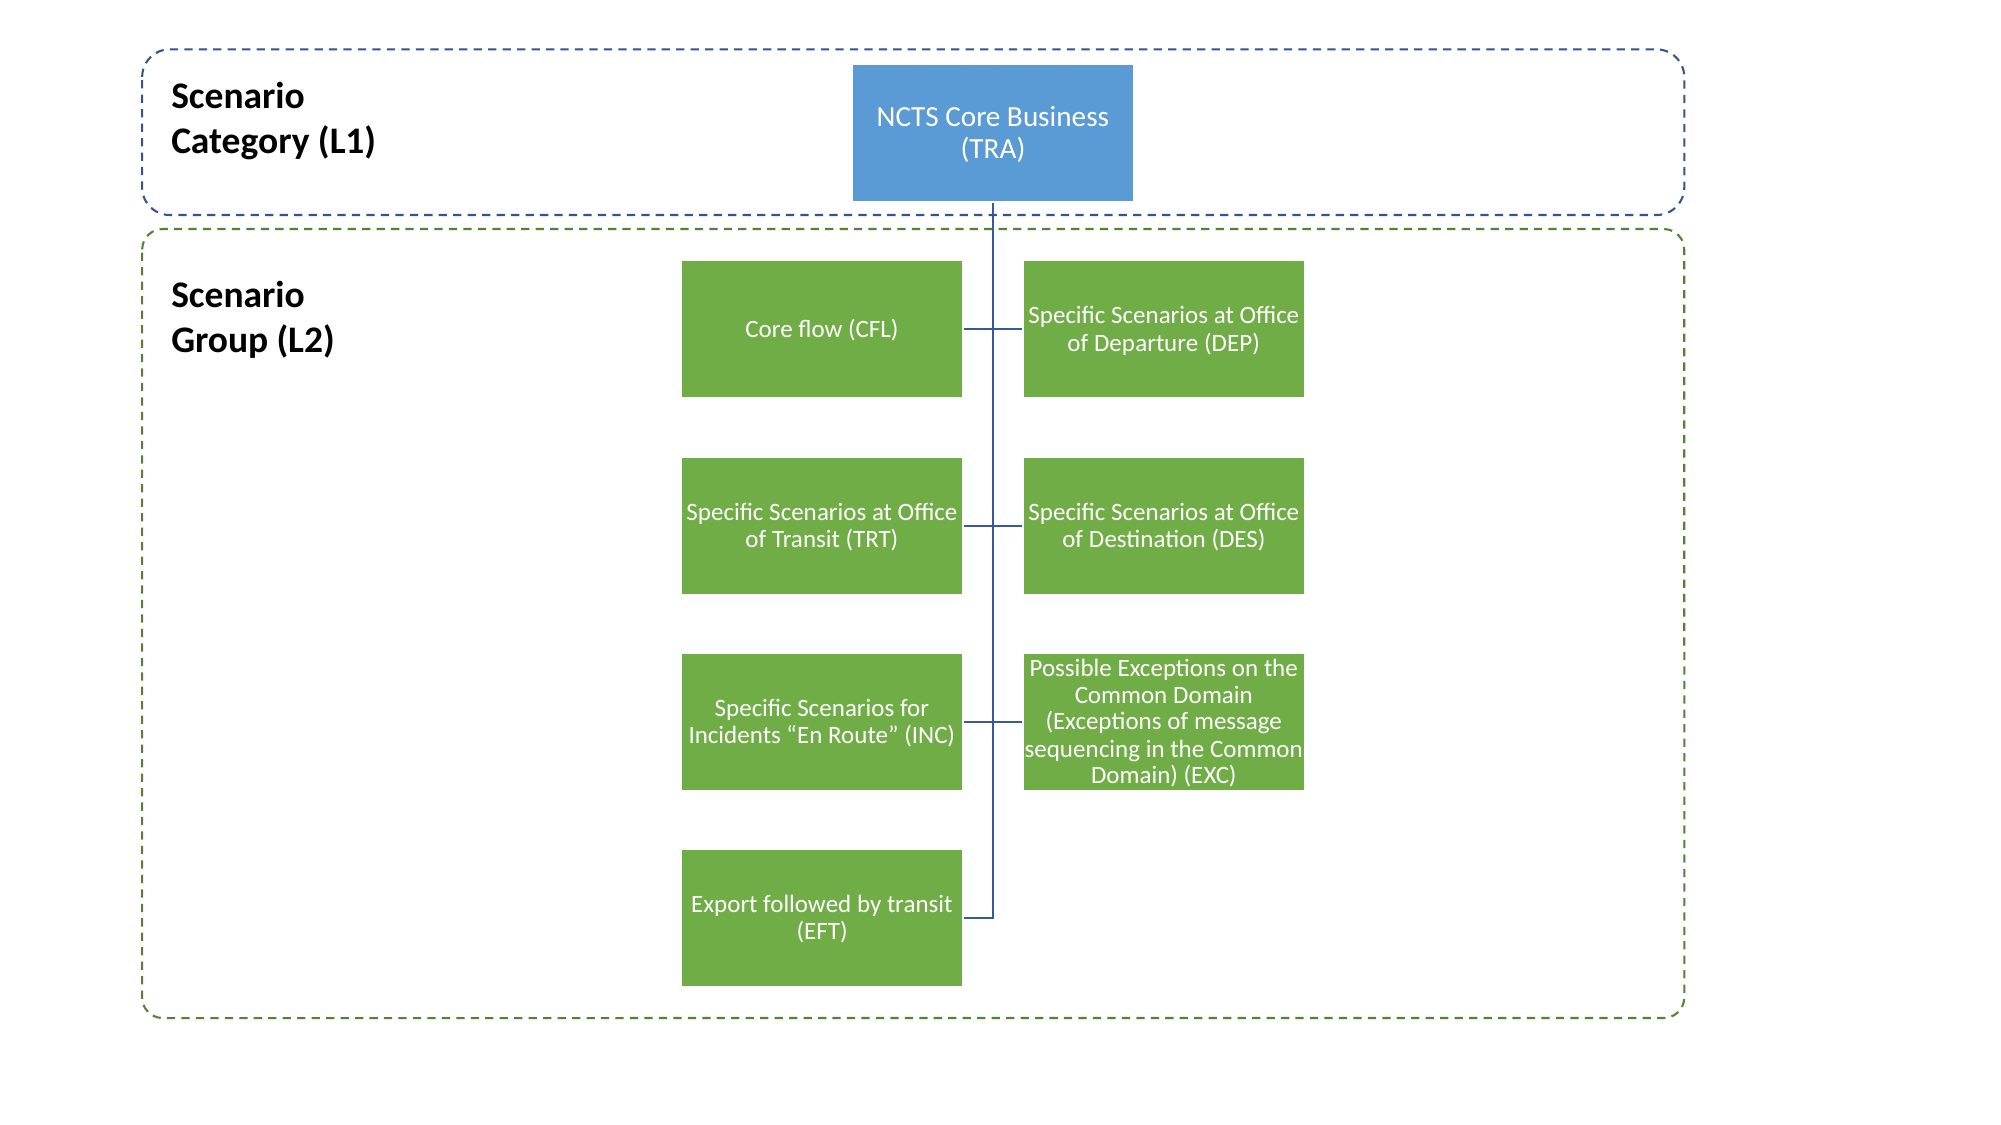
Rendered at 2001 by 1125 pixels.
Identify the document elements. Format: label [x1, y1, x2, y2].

text_box [142, 49, 1685, 1019]
